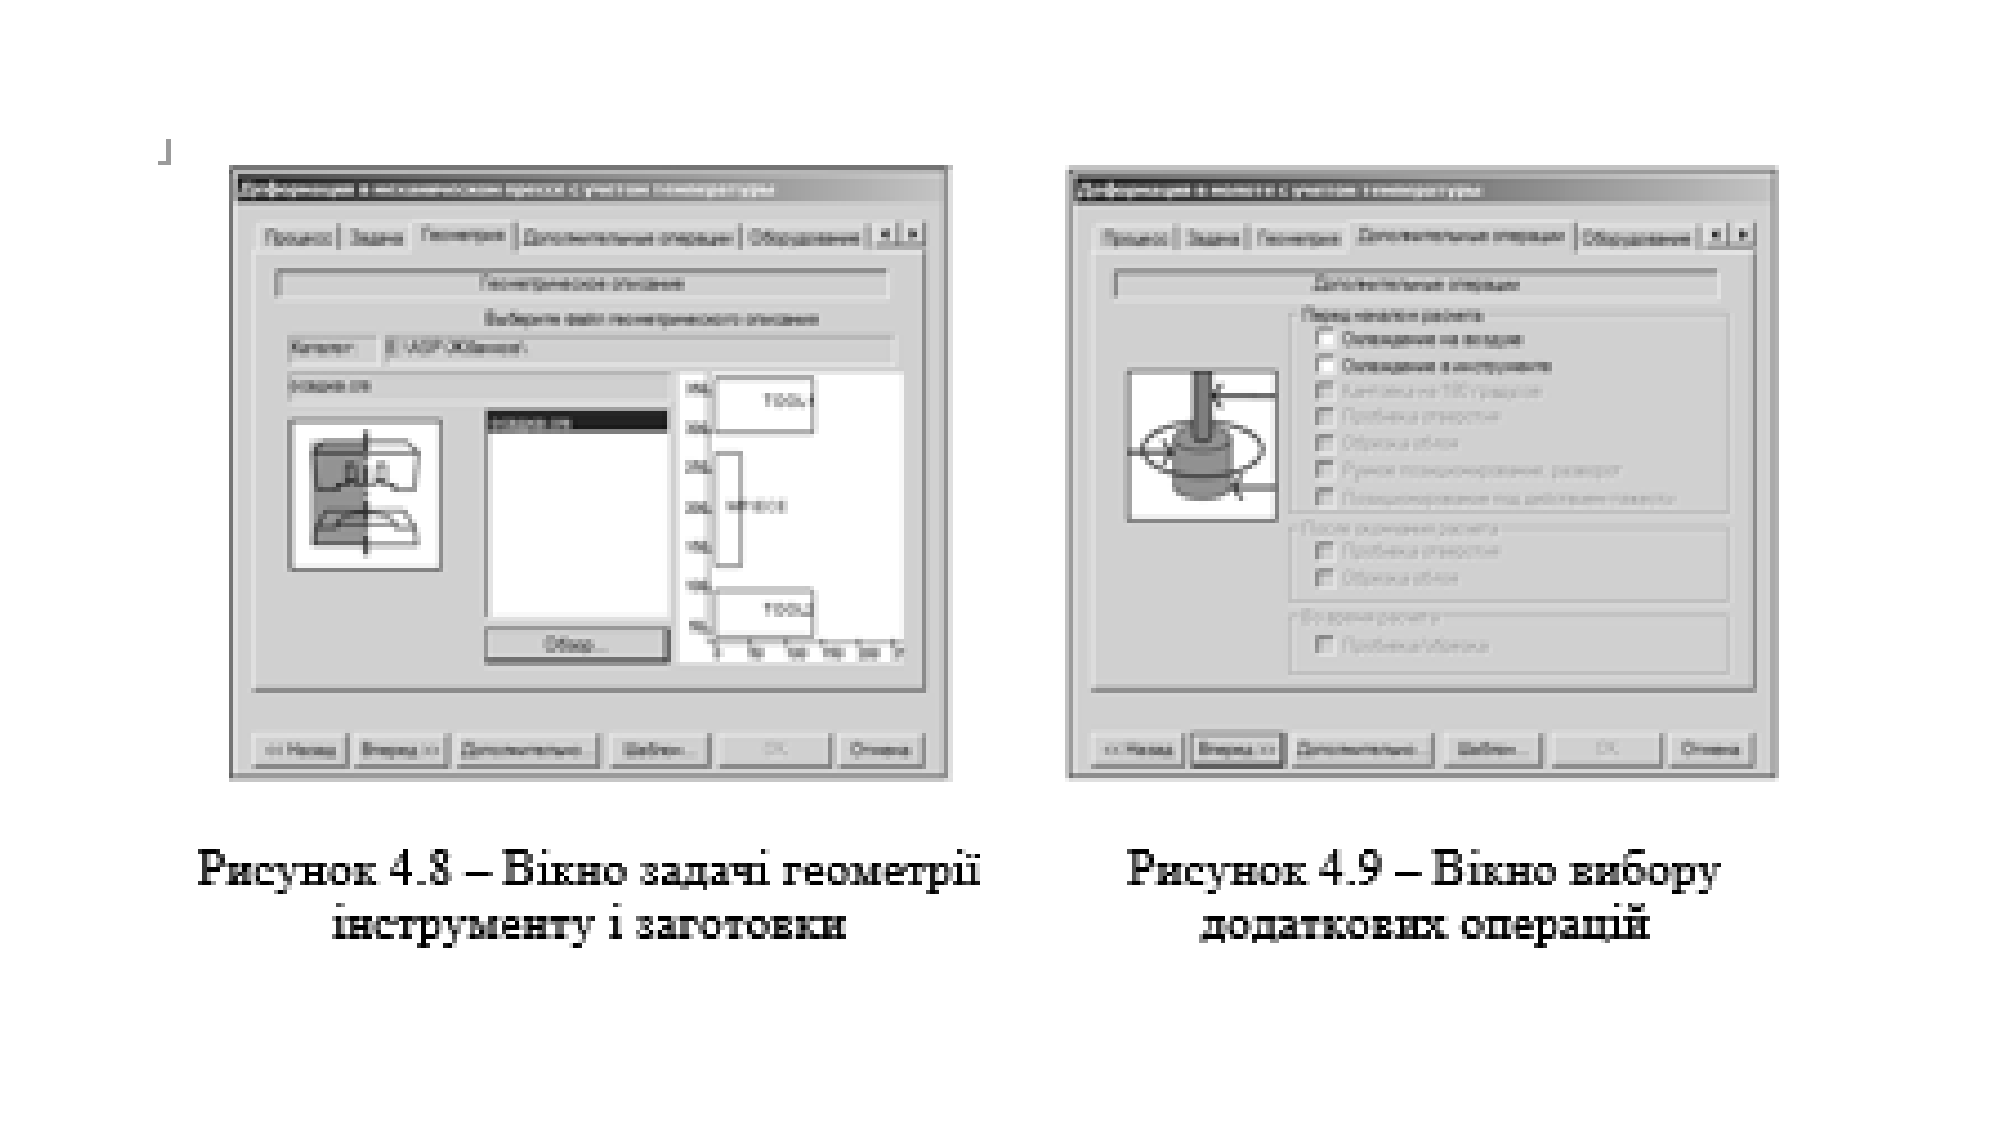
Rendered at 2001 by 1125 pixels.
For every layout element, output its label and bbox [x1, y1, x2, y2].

picture [158, 139, 1839, 984]
